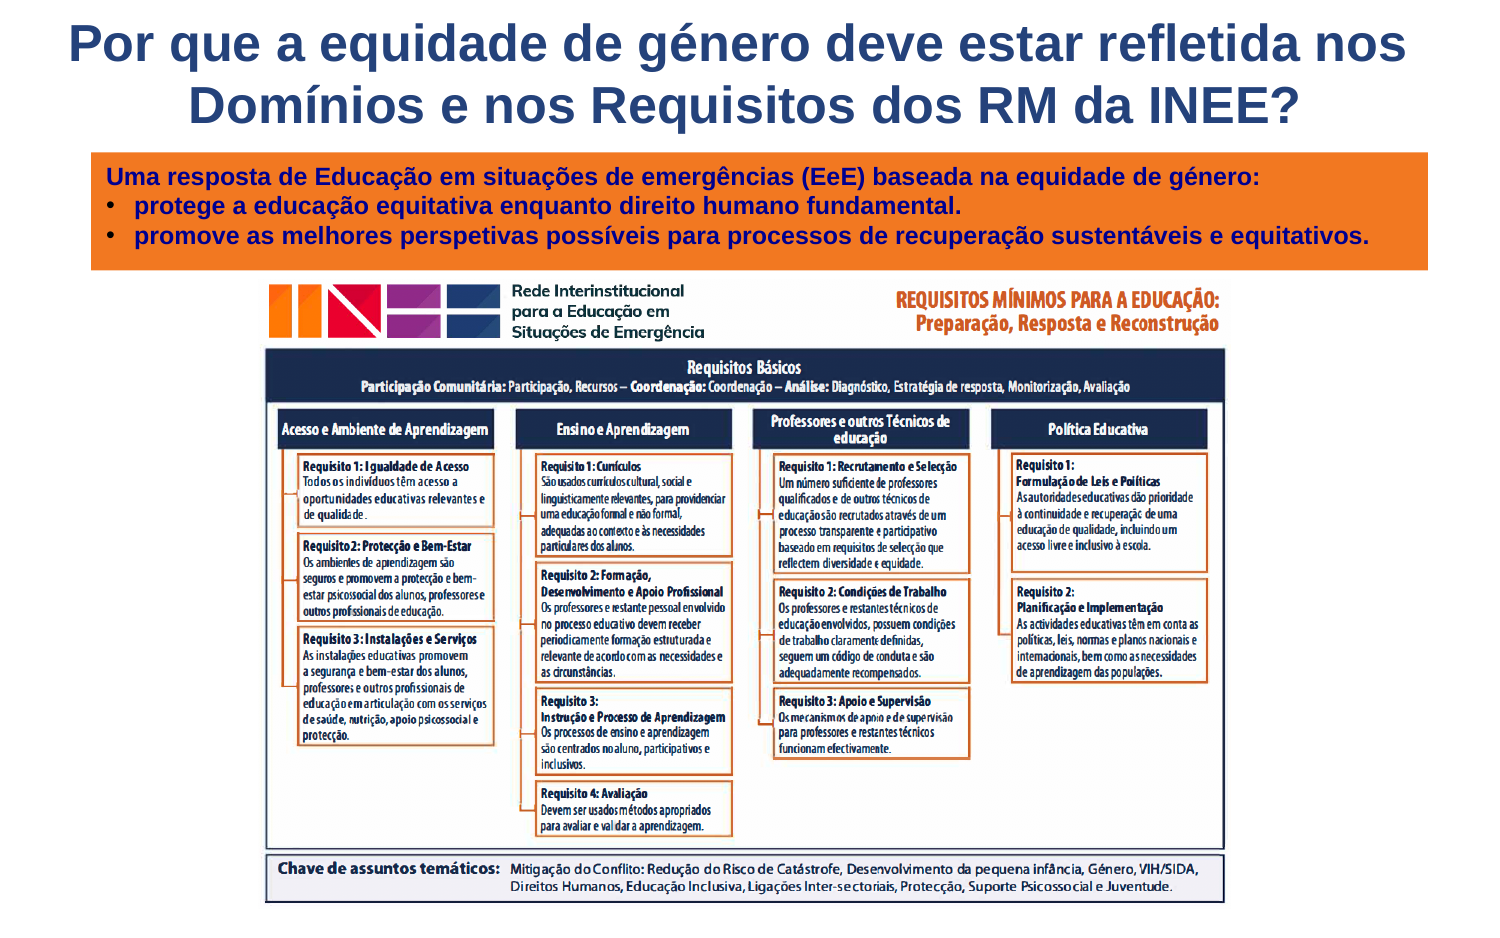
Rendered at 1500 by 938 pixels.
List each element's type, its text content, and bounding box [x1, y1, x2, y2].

text_box Uma resposta de Educação em situações de emergências (EeE) baseada na equidade de género: protege a educação equitativa enquanto direito humano fundamental. promove as melhores perspetivas possíveis para processos de recuperação sustentáveis e equitativos. [91, 152, 1428, 271]
title Por que a equidade de género deve estar refletida nos Domínios e nos Requisitos dos RM da INEE? [23, 23, 1468, 121]
picture [258, 279, 1232, 909]
